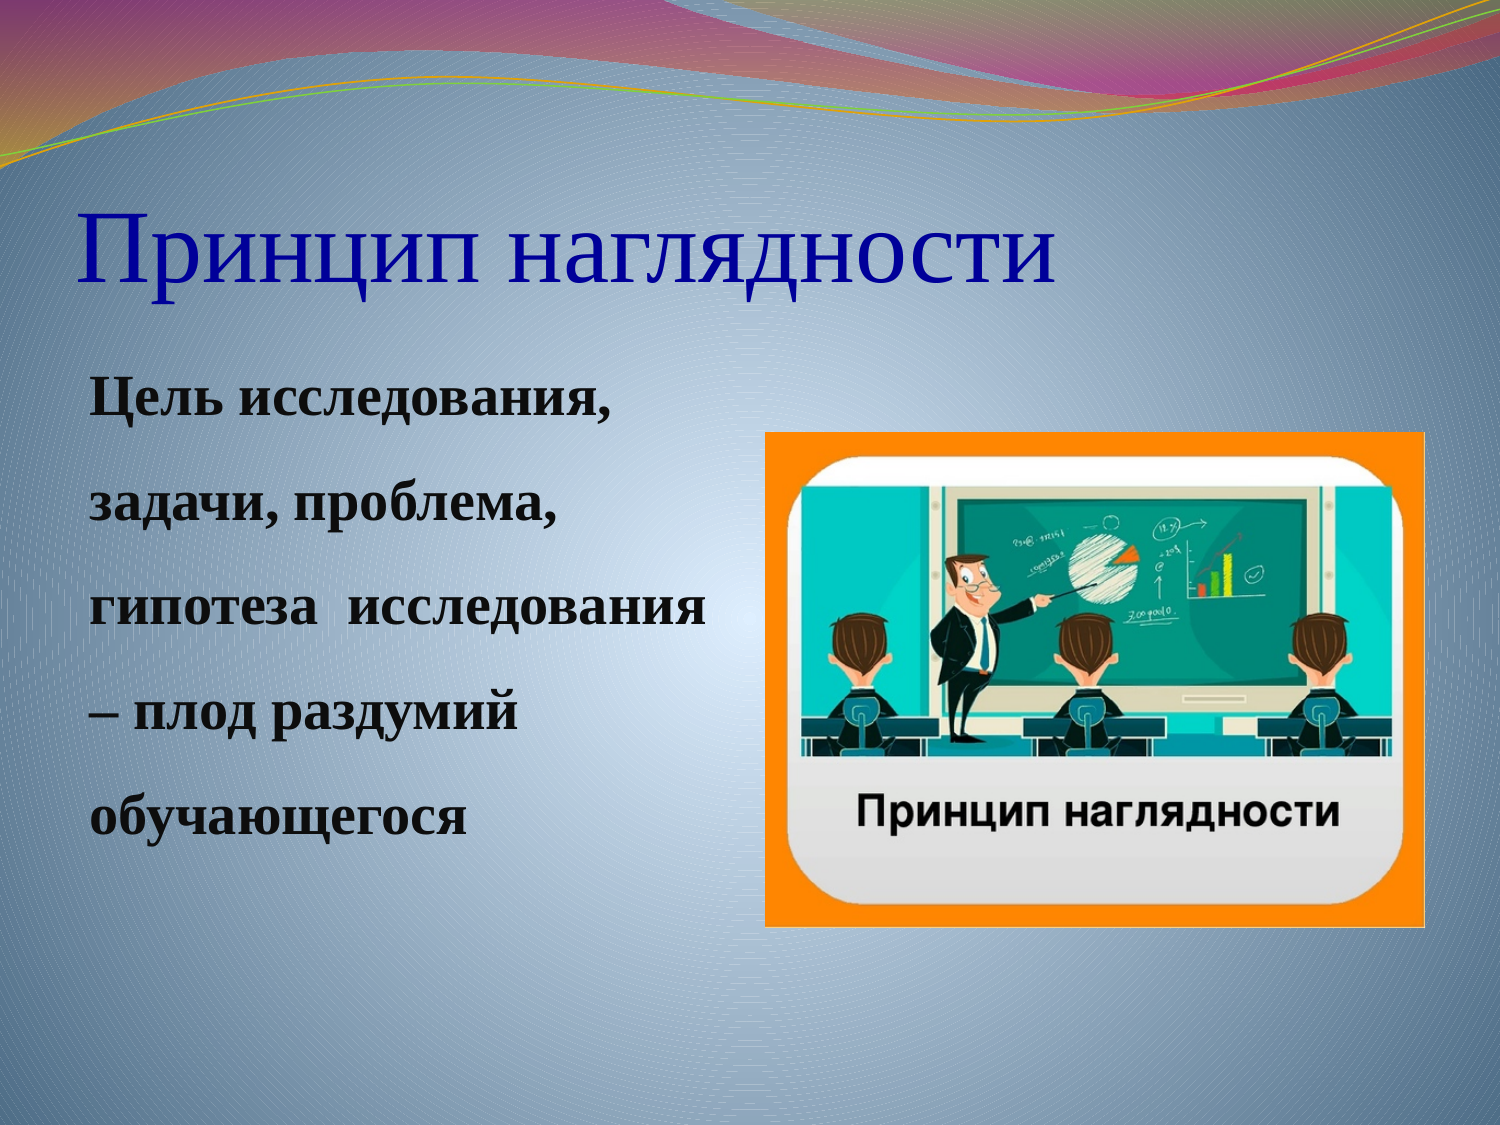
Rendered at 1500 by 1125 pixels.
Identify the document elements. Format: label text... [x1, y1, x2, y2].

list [765, 432, 1426, 928]
list Цель исследования, задачи, проблема, гипотеза исследования – плод раздумий обучающегося [75, 314, 738, 1043]
title Принцип наглядности [75, 115, 1425, 303]
